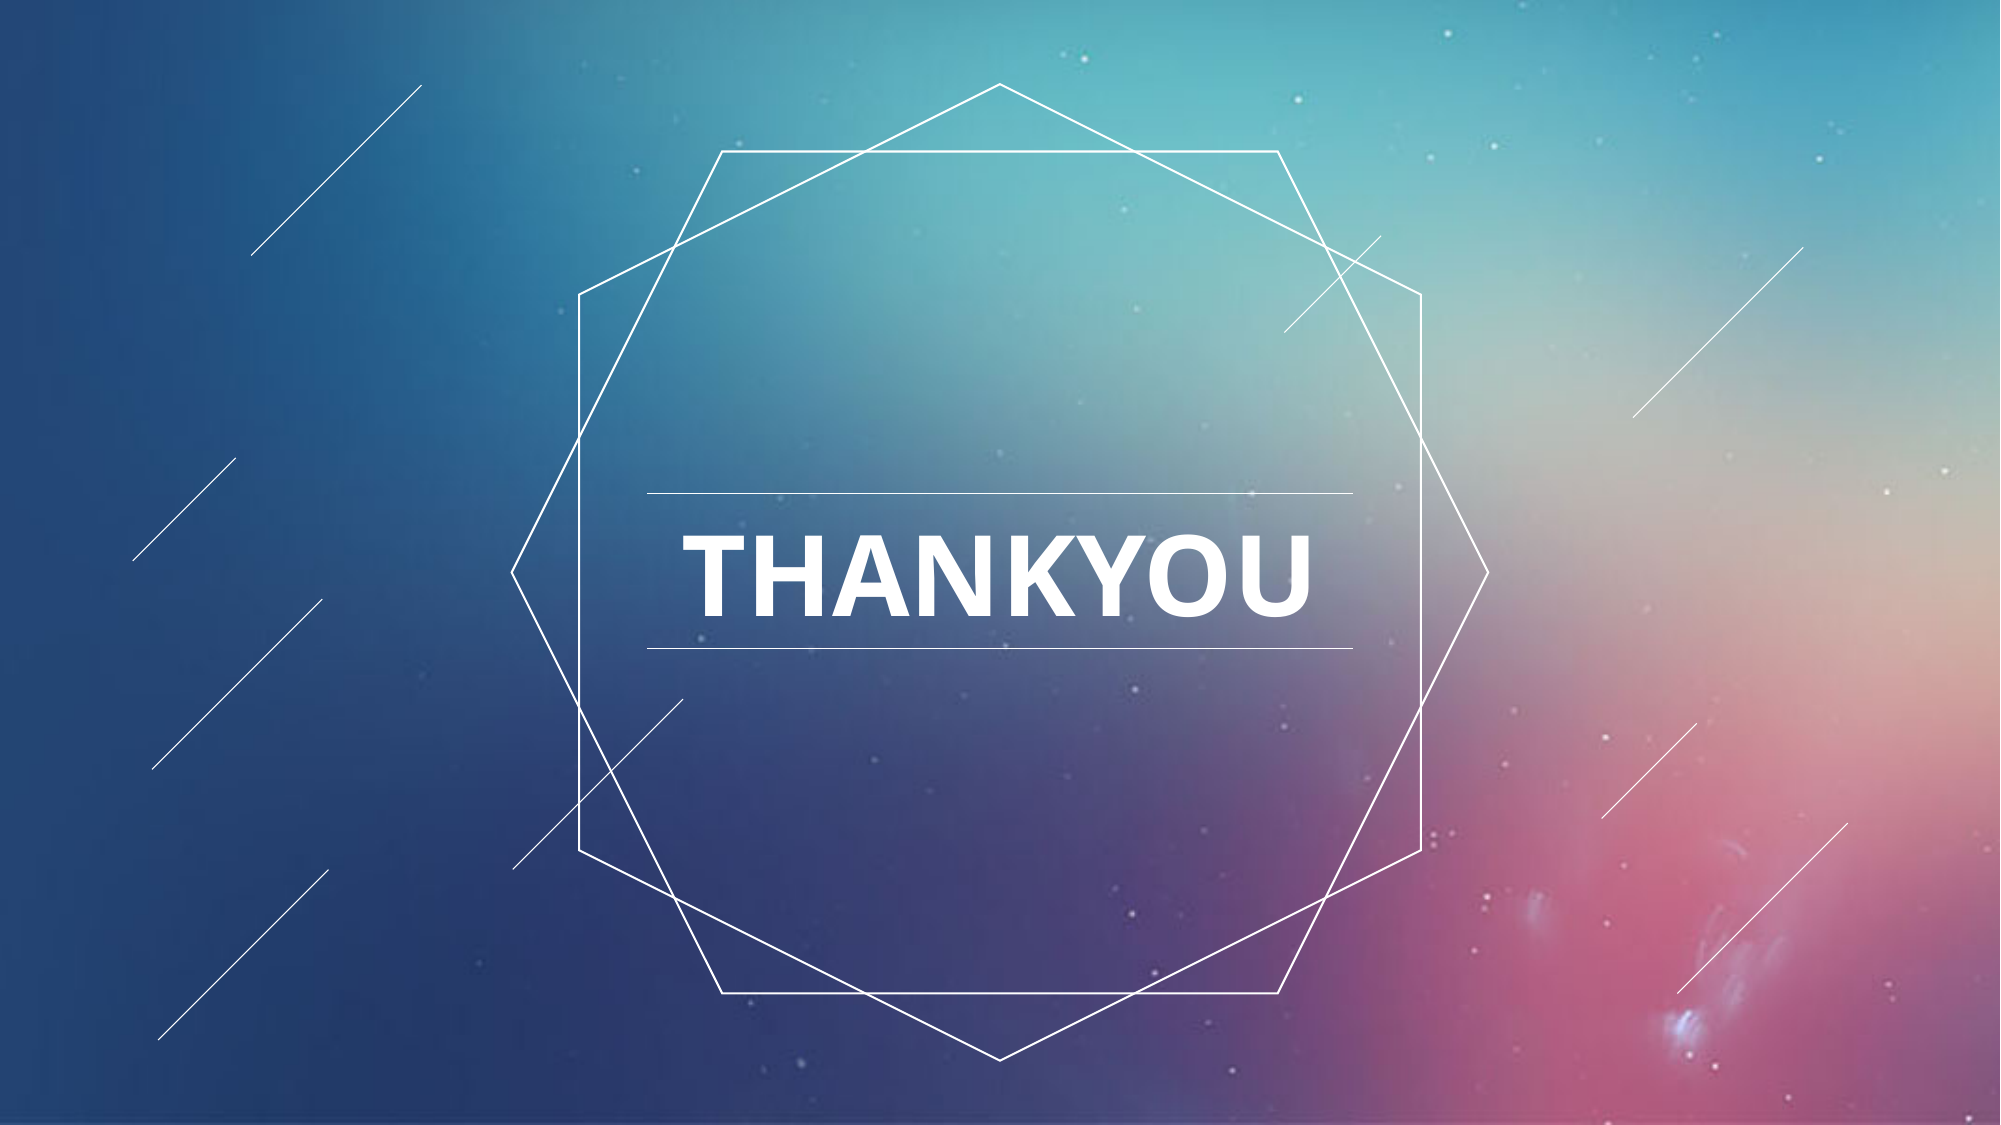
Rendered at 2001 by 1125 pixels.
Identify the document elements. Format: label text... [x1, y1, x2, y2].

text_box [1136, 150, 1321, 235]
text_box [158, 869, 329, 1040]
text_box [673, 150, 863, 246]
text_box [673, 899, 864, 995]
text_box [1422, 437, 1490, 708]
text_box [1677, 823, 1848, 994]
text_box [1601, 723, 1697, 819]
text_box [151, 599, 323, 770]
text_box [510, 437, 578, 699]
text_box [251, 85, 422, 256]
picture [0, 0, 2000, 1125]
text_box THANKYOU [666, 496, 1334, 647]
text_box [1632, 247, 1804, 418]
text_box [578, 82, 1422, 1062]
text_box [1136, 899, 1327, 995]
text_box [1284, 235, 1382, 333]
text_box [132, 457, 236, 561]
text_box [512, 699, 684, 870]
